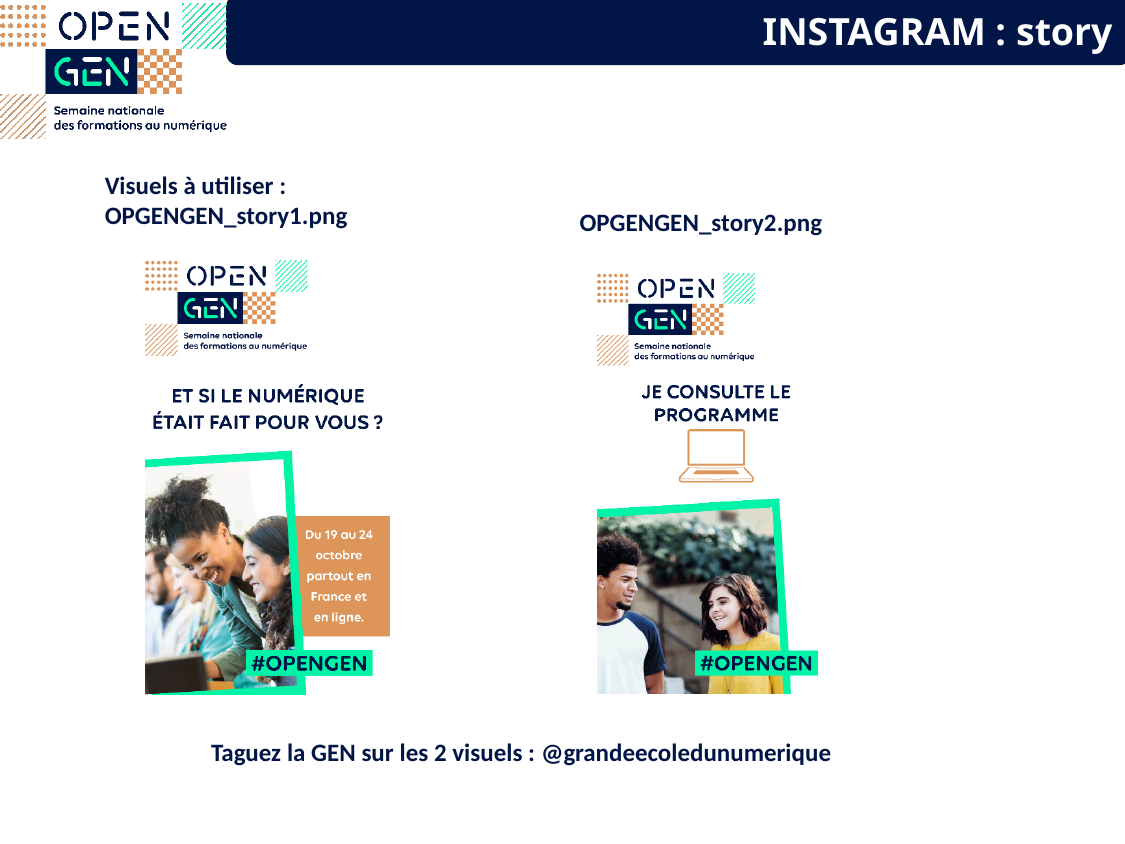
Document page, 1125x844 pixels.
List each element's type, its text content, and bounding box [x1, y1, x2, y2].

text_box INSTAGRAM : story [226, 0, 1125, 66]
picture [597, 272, 835, 694]
text_box Visuels à utiliser : OPGENGEN_story1.png [90, 161, 393, 237]
text_box OPGENGEN_story2.png [564, 199, 868, 244]
text_box Taguez la GEN sur les 2 visuels : @grandeecoledunumerique [196, 728, 965, 774]
picture [0, 3, 227, 139]
picture [145, 260, 390, 695]
